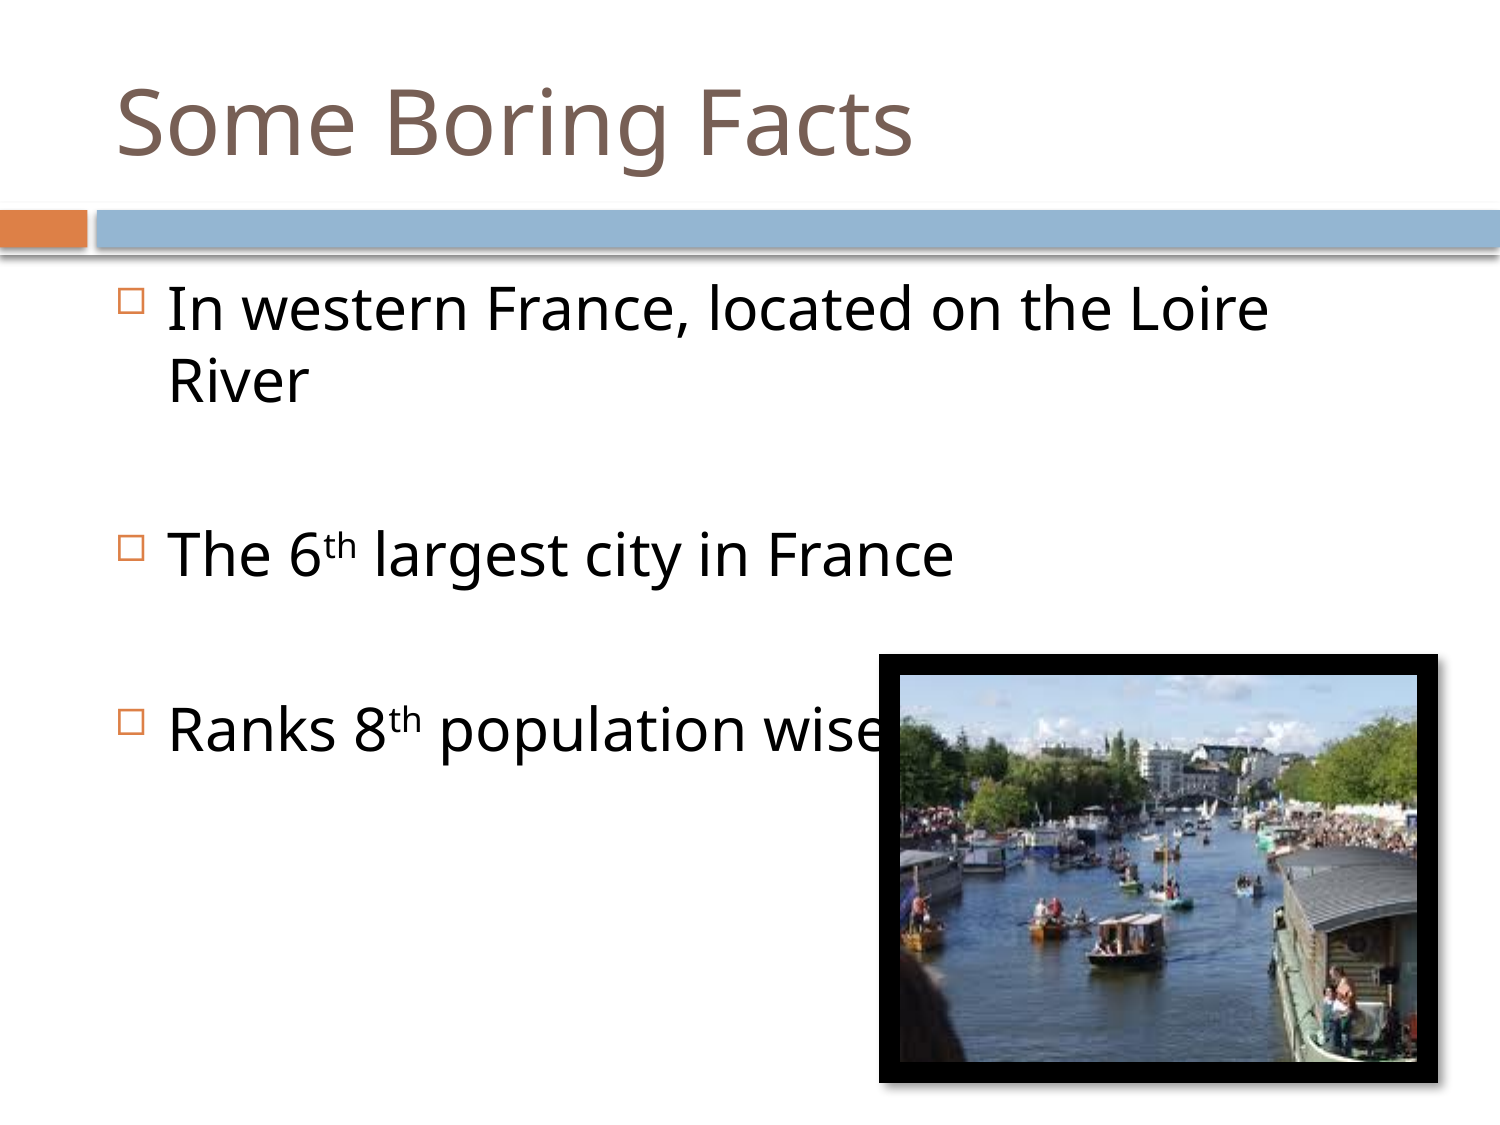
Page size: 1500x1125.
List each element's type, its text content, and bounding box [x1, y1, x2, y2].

picture [899, 674, 1418, 1063]
list In western France, located on the Loire River The 6th largest city in France Ranks 8th population wise [100, 262, 1438, 1000]
title Some Boring Facts [100, 37, 1438, 200]
